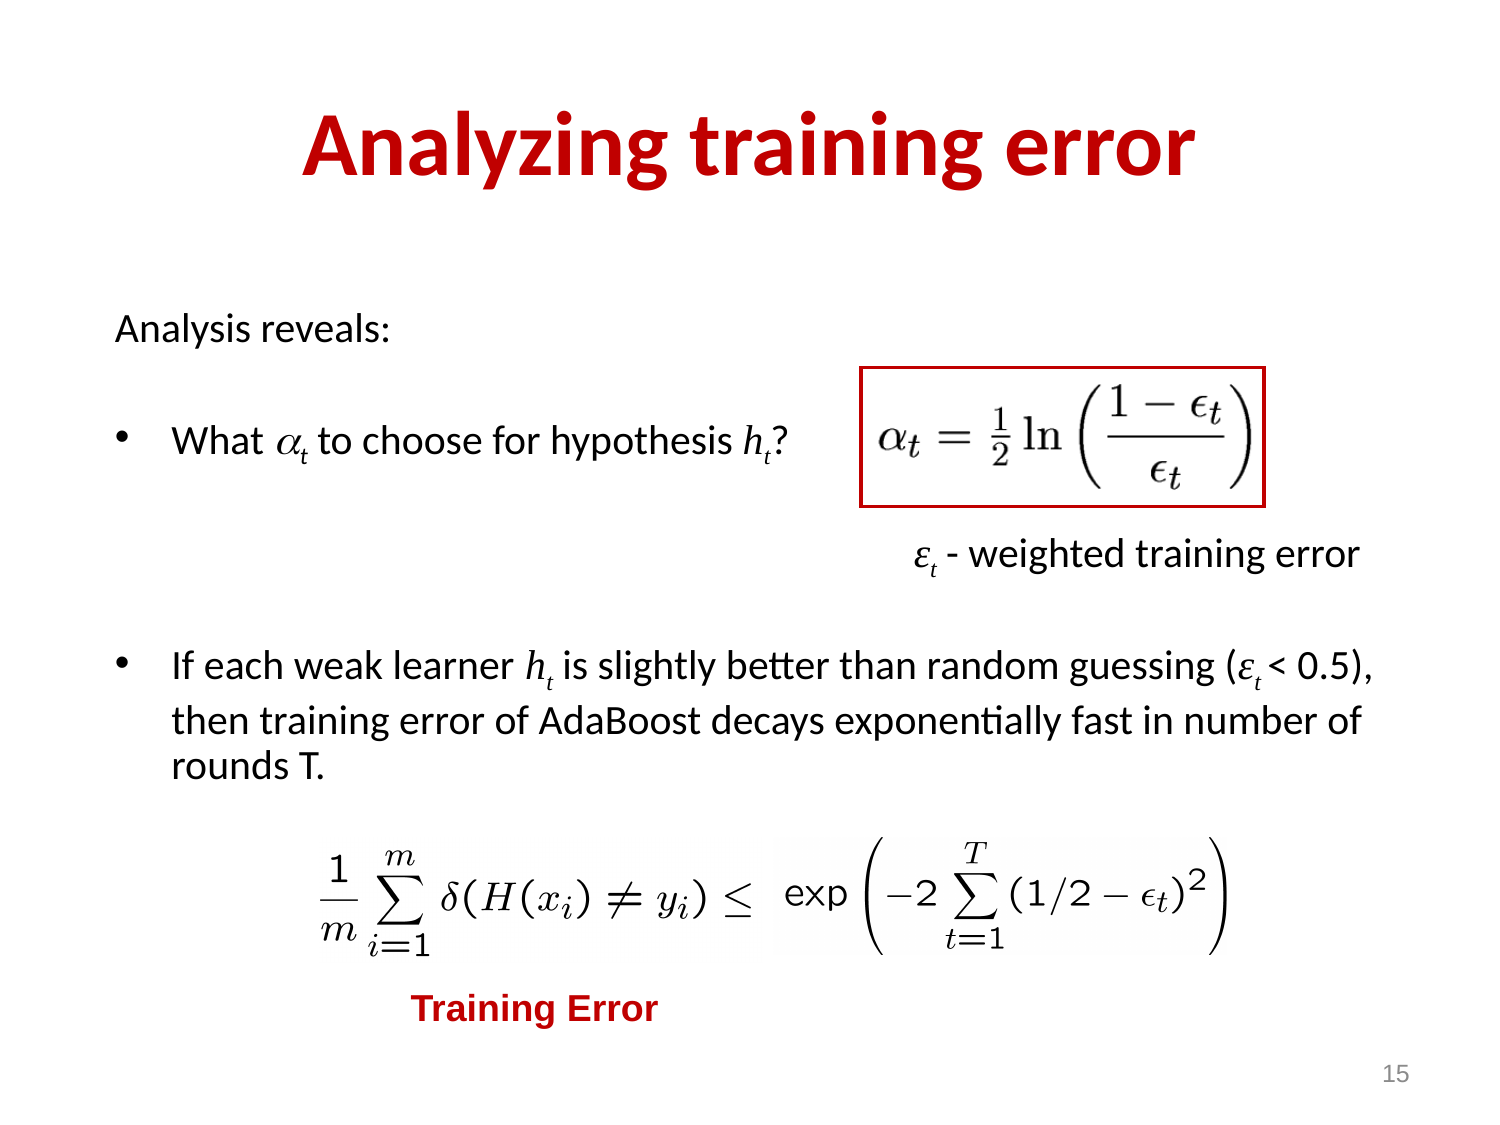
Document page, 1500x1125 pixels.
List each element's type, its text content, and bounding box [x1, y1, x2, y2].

title Analyzing training error [75, 45, 1425, 233]
picture [862, 368, 1263, 506]
list Analysis reveals: What t to choose for hypothesis ht? εt - weighted training error If each weak learner ht is slightly better than random guessing (εt < 0.5), then training error of AdaBoost decays exponentially fast in number of rounds T. [99, 240, 1400, 1104]
slide_number 15 [1074, 1042, 1425, 1103]
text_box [319, 837, 1227, 1038]
